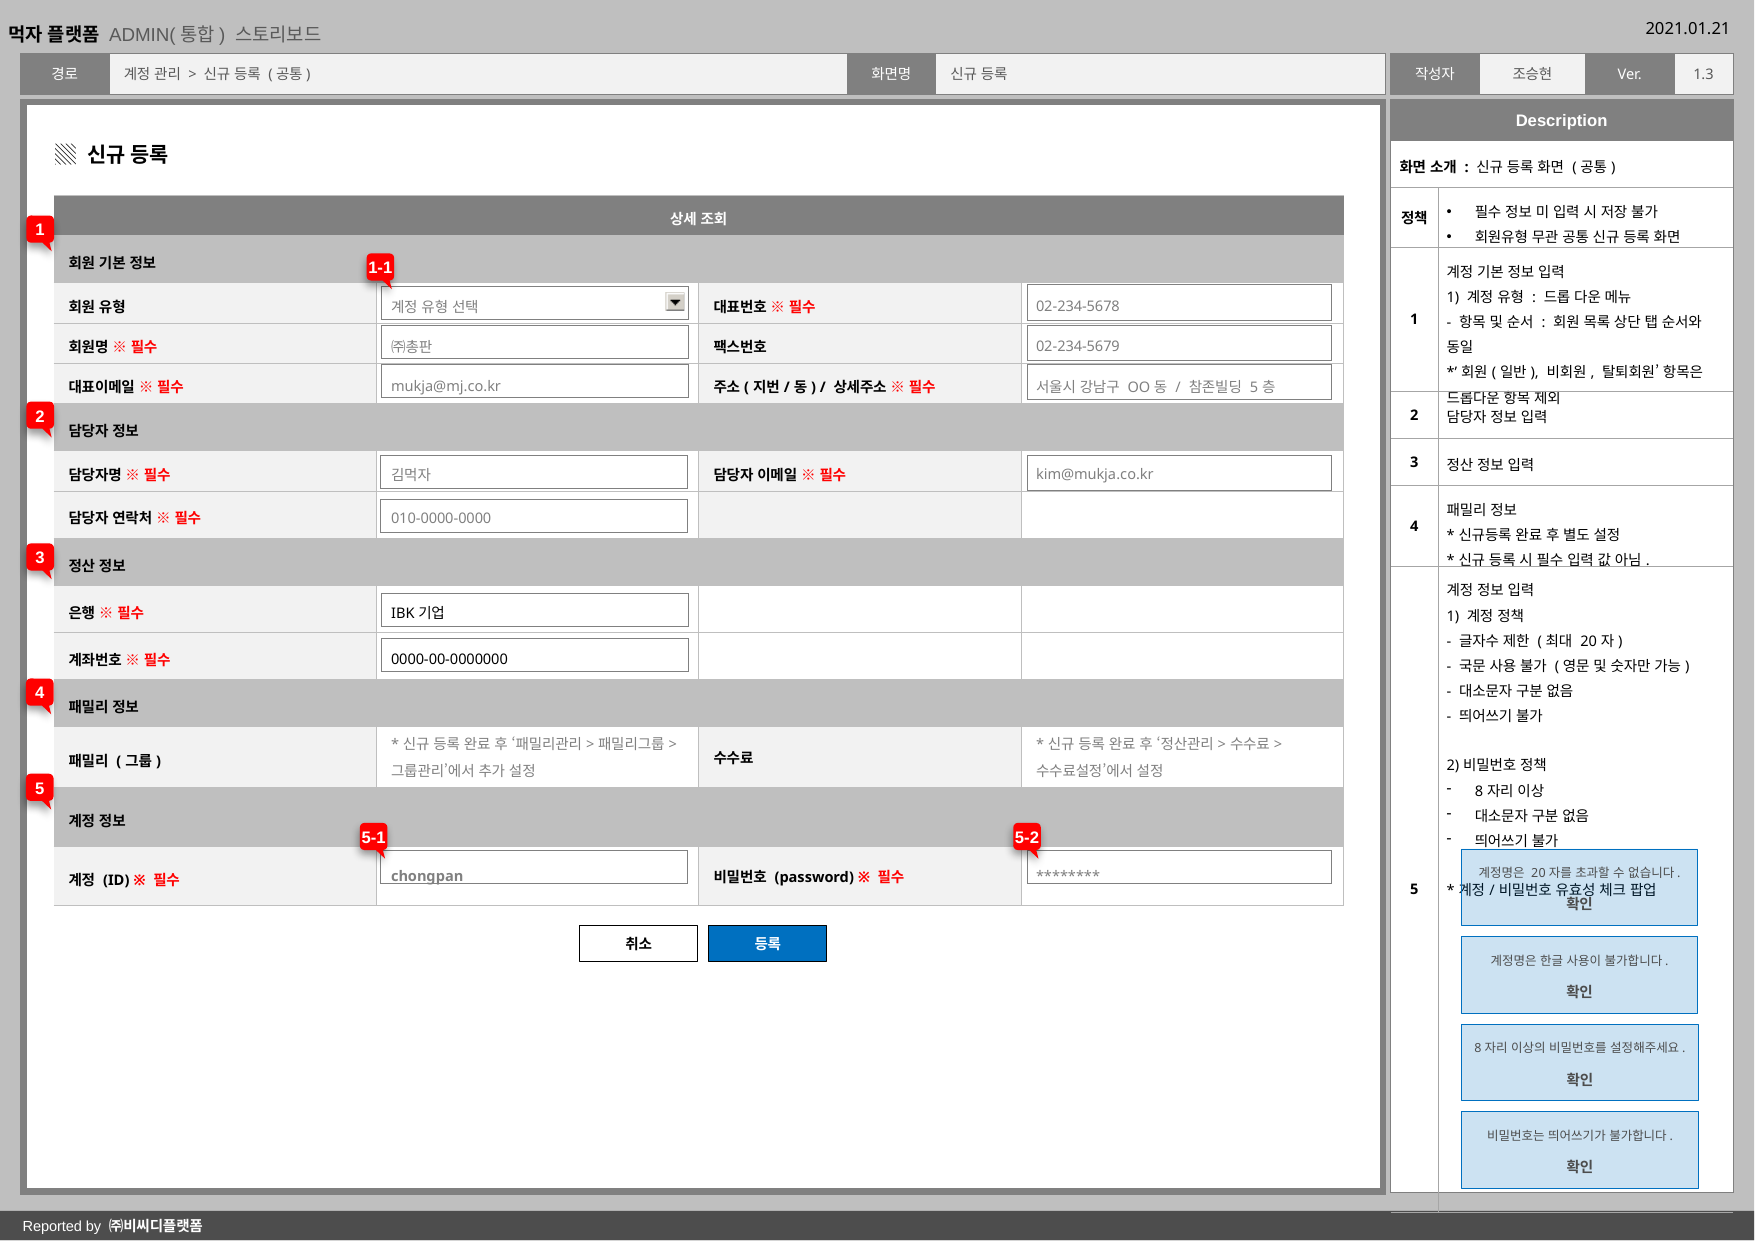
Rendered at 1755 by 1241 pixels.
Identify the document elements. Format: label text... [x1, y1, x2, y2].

table_cell [1021, 539, 1344, 585]
table_cell 회원 기본 정보 [54, 236, 699, 282]
table_cell [376, 680, 699, 726]
table_cell [699, 492, 1021, 538]
table_cell [699, 633, 1021, 679]
table_cell 계정 정보 [54, 788, 376, 846]
table_cell 2 [1391, 392, 1438, 438]
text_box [352, 822, 395, 851]
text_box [1005, 822, 1048, 851]
table_cell 담당자명 ※ 필수 [54, 451, 376, 491]
table_cell 대표이메일 ※ 필수 [54, 364, 376, 403]
table_cell 패밀리 정보 *신규등록 완료 후 별도 설정 *신규 등록 시 필수 입력 값 아님. [1439, 486, 1733, 566]
table_cell [1021, 404, 1344, 450]
table_cell [1022, 586, 1343, 632]
table_cell [699, 586, 1021, 632]
text_box 8자리 이상의 비밀번호를 설정해주세요. 확인 [1460, 1022, 1700, 1103]
table_cell 수수료 [699, 727, 1021, 787]
table_cell 담당자 정보 입력 [1439, 392, 1733, 438]
table_cell [699, 404, 1021, 450]
table_cell 담당자 이메일 ※ 필수 [699, 451, 1021, 491]
table_cell [699, 539, 1021, 585]
table_cell 정책 [1391, 188, 1438, 247]
table_cell ******** [1022, 847, 1343, 905]
text_box 계정명은 한글 사용이 불가합니다. 확인 [1459, 934, 1700, 1015]
table_cell 계정 정보 입력 1) 계정 정책 - 글자수 제한 (최대 20자) - 국문 사용 불가 (영문 및 숫자만 가능) - 대소문자 구분 없음 - 띄어쓰기 불가 2)비밀번호 정책 8자리 이상 대소문자 구분 없음 띄어쓰기 불가 *계정/비밀번호 유효성 체크 팝업 [1439, 567, 1733, 1212]
table_cell [1022, 633, 1343, 679]
table_cell mukja@mj.co.kr [377, 364, 698, 403]
table_cell 주소(지번/동) / 상세주소 ※ 필수 [699, 364, 1021, 403]
table_cell 담당자 정보 [54, 404, 376, 450]
table_cell 010-0000-0000 [377, 492, 698, 538]
table_cell [1021, 236, 1344, 282]
table_cell 정산 정보 입력 [1439, 439, 1733, 485]
table_cell [1022, 492, 1343, 538]
table_header 화면 소개 : 신규 등록 화면 (공통) [1391, 140, 1733, 187]
table_cell 0000-00-0000000 [377, 633, 698, 679]
table_cell 회원명 ※ 필수 [54, 324, 376, 363]
text_box ▒ 신규 등록 [55, 141, 170, 167]
table_cell 담당자 연락처 ※ 필수 [54, 492, 376, 538]
table_cell 4 [1391, 486, 1438, 566]
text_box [18, 678, 61, 706]
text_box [579, 925, 827, 962]
table_cell *신규 등록 완료 후 ‘정산관리>수수료>수수료설정’에서 설정 [1022, 727, 1343, 787]
text_box 신규 등록 [935, 53, 1386, 95]
table_cell 정산 정보 [54, 539, 376, 585]
table_cell 팩스번호 [699, 324, 1021, 363]
table_cell 계정 유형 선택 [377, 283, 698, 323]
table_cell *신규 등록 완료 후 ‘패밀리관리>패밀리그룹>그룹관리’에서 추가 설정 [377, 727, 698, 787]
table_cell 02-234-5678 [1022, 283, 1343, 323]
table_cell [377, 788, 698, 846]
table_cell 5 [1391, 567, 1438, 1212]
table_cell 은행 ※ 필수 [54, 586, 376, 632]
table_cell 계정 기본 정보 입력 1) 계정 유형 : 드롭 다운 메뉴 - 항목 및 순서 : 회원 목록 상단 탭 순서와 동일 *’회원(일반), 비회원, 탈퇴회원’ 항목은 드롭다운 항목 제외 [1439, 248, 1733, 391]
table_cell [1021, 680, 1344, 726]
picture [664, 292, 685, 311]
table_cell 김먹자 [377, 451, 698, 491]
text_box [19, 215, 62, 243]
table_cell 필수 정보 미 입력 시 저장 불가 회원유형 무관 공통 신규 등록 화면 [1439, 188, 1733, 247]
table_cell [1022, 788, 1343, 846]
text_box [19, 543, 62, 571]
table_cell 서울시 강남구 OO동 / 참존빌딩 5층 [1022, 364, 1343, 403]
table_cell IBK기업 [377, 586, 698, 632]
table_cell 계좌번호 ※ 필수 [54, 633, 376, 679]
table_cell 비밀번호 (password) ※ 필수 [699, 847, 1021, 905]
table_cell 계정 (ID) ※ 필수 [54, 847, 376, 905]
table_cell 회원 유형 [54, 283, 376, 323]
table_cell 3 [1391, 439, 1438, 485]
table_header 상세 조회 [54, 196, 1344, 235]
table_cell chongpan [377, 847, 698, 905]
table_cell [699, 236, 1021, 282]
table_cell [699, 680, 1021, 726]
table_cell 1 [1391, 248, 1438, 391]
text_box 비밀번호는 띄어쓰기가 불가합니다. 확인 [1460, 1110, 1700, 1190]
table_cell 패밀리 (그룹) [54, 727, 376, 787]
text_box 계정 관리 > 신규 등록 (공통) [109, 53, 848, 95]
table_cell 패밀리 정보 [54, 680, 376, 726]
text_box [359, 253, 402, 281]
table_cell [699, 788, 1021, 846]
table_cell [376, 539, 699, 585]
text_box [18, 773, 61, 802]
table_cell ㈜총판 [377, 324, 698, 363]
table_cell kim@mukja.co.kr [1022, 451, 1343, 491]
table_cell 대표번호 ※ 필수 [699, 283, 1021, 323]
table_cell 02-234-5679 [1022, 324, 1343, 363]
text_box 계정명은 20자를 초과할 수 없습니다. 확인 [1459, 847, 1700, 928]
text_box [19, 401, 62, 429]
table_cell [376, 404, 699, 450]
